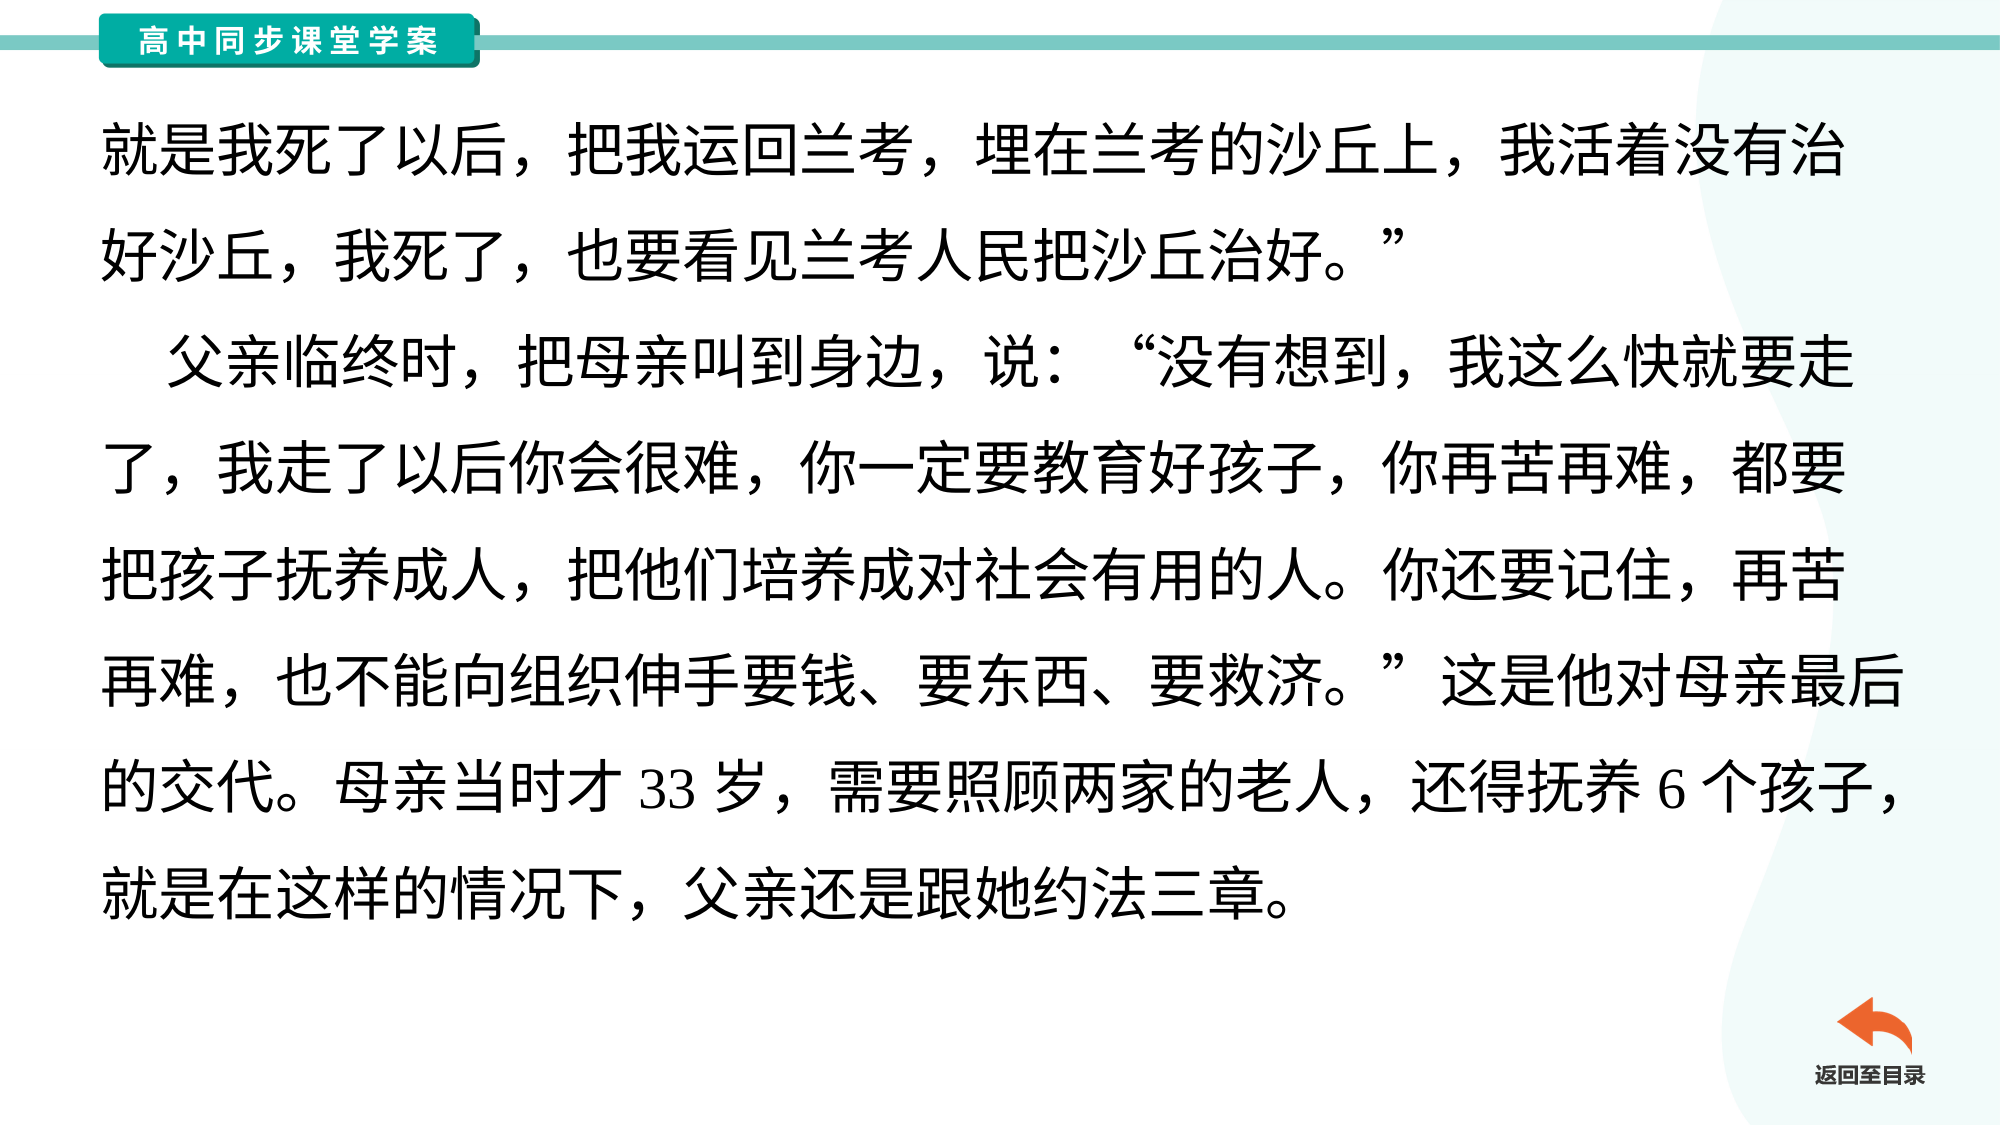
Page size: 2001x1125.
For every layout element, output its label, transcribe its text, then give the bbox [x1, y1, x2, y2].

text_box 就是我死了以后，把我运回兰考，埋在兰考的沙丘上，我活着没有治 好沙丘，我死了，也要看见兰考人民把沙丘治好。” 父亲临终时，把母亲叫到身边，说：“没有想到，我这么快就要走 了，我走了以后你会很难，你一定要教育好孩子，你再苦再难，都要 把孩子抚养成人，把他们培养成对社会有用的人。你还要记住，再苦 再难，也不能向组织伸手要钱、要东西、要救济。”这是他对母亲最后 的交代。母亲当时才33岁，需要照顾两家的老人，还得抚养6个孩子， 就是在这样的情况下，父亲还是跟她约法三章。 [100, 76, 1899, 927]
picture [0, 0, 2000, 1125]
